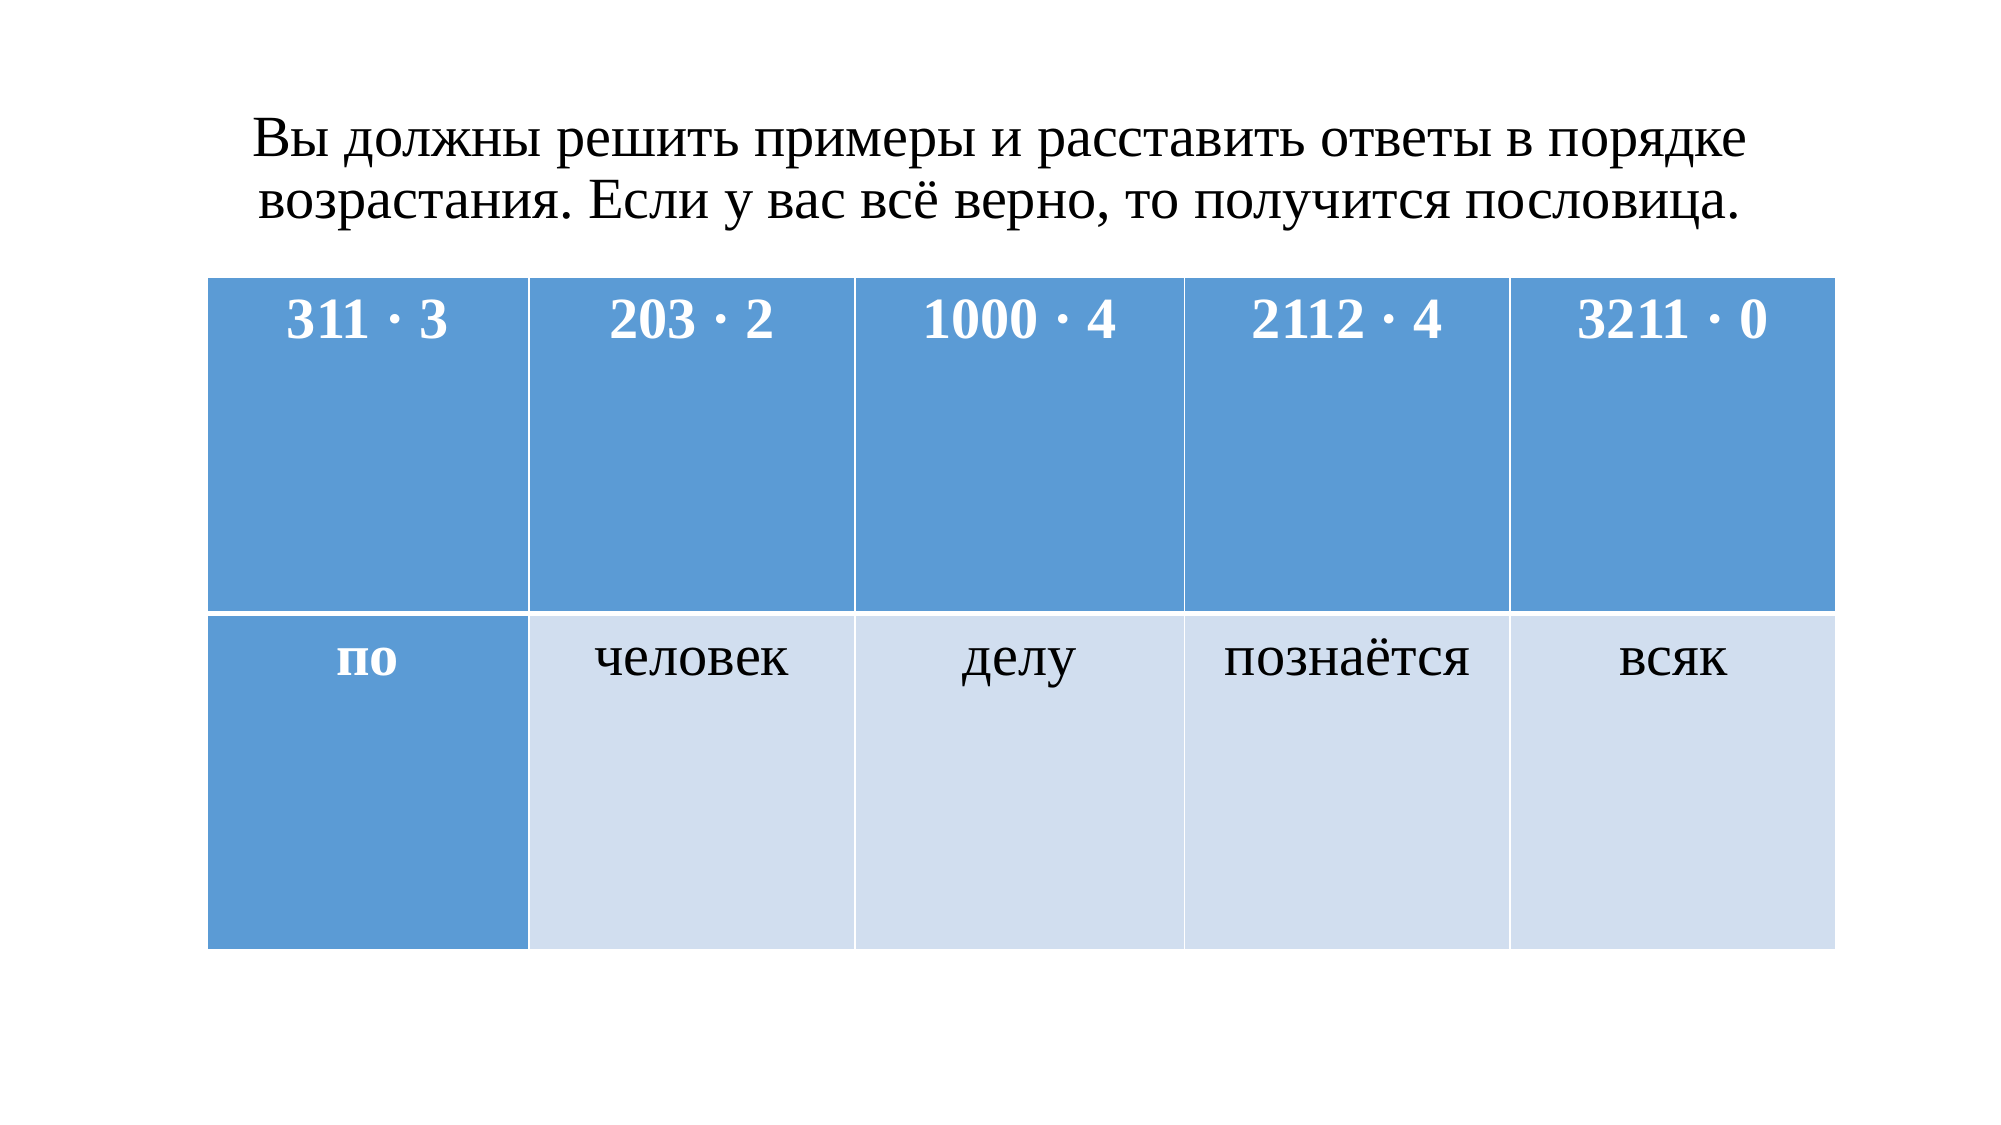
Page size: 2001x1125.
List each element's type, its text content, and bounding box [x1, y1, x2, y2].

table_header 311 · 3 [208, 278, 528, 611]
title Вы должны решить примеры и расставить ответы в порядке возрастания. Если у вас всё верно, то получится пословица. [137, 59, 1863, 278]
table_header 1000 · 4 [856, 278, 1184, 611]
table_header 2112 · 4 [1185, 278, 1509, 611]
table_cell всяк [1511, 616, 1835, 949]
table_header 3211 · 0 [1511, 278, 1835, 611]
table_cell по [208, 616, 528, 949]
table_cell человек [530, 616, 854, 949]
table_header 203 · 2 [530, 278, 854, 611]
table_cell познаётся [1185, 616, 1509, 949]
table_cell делу [856, 616, 1184, 949]
